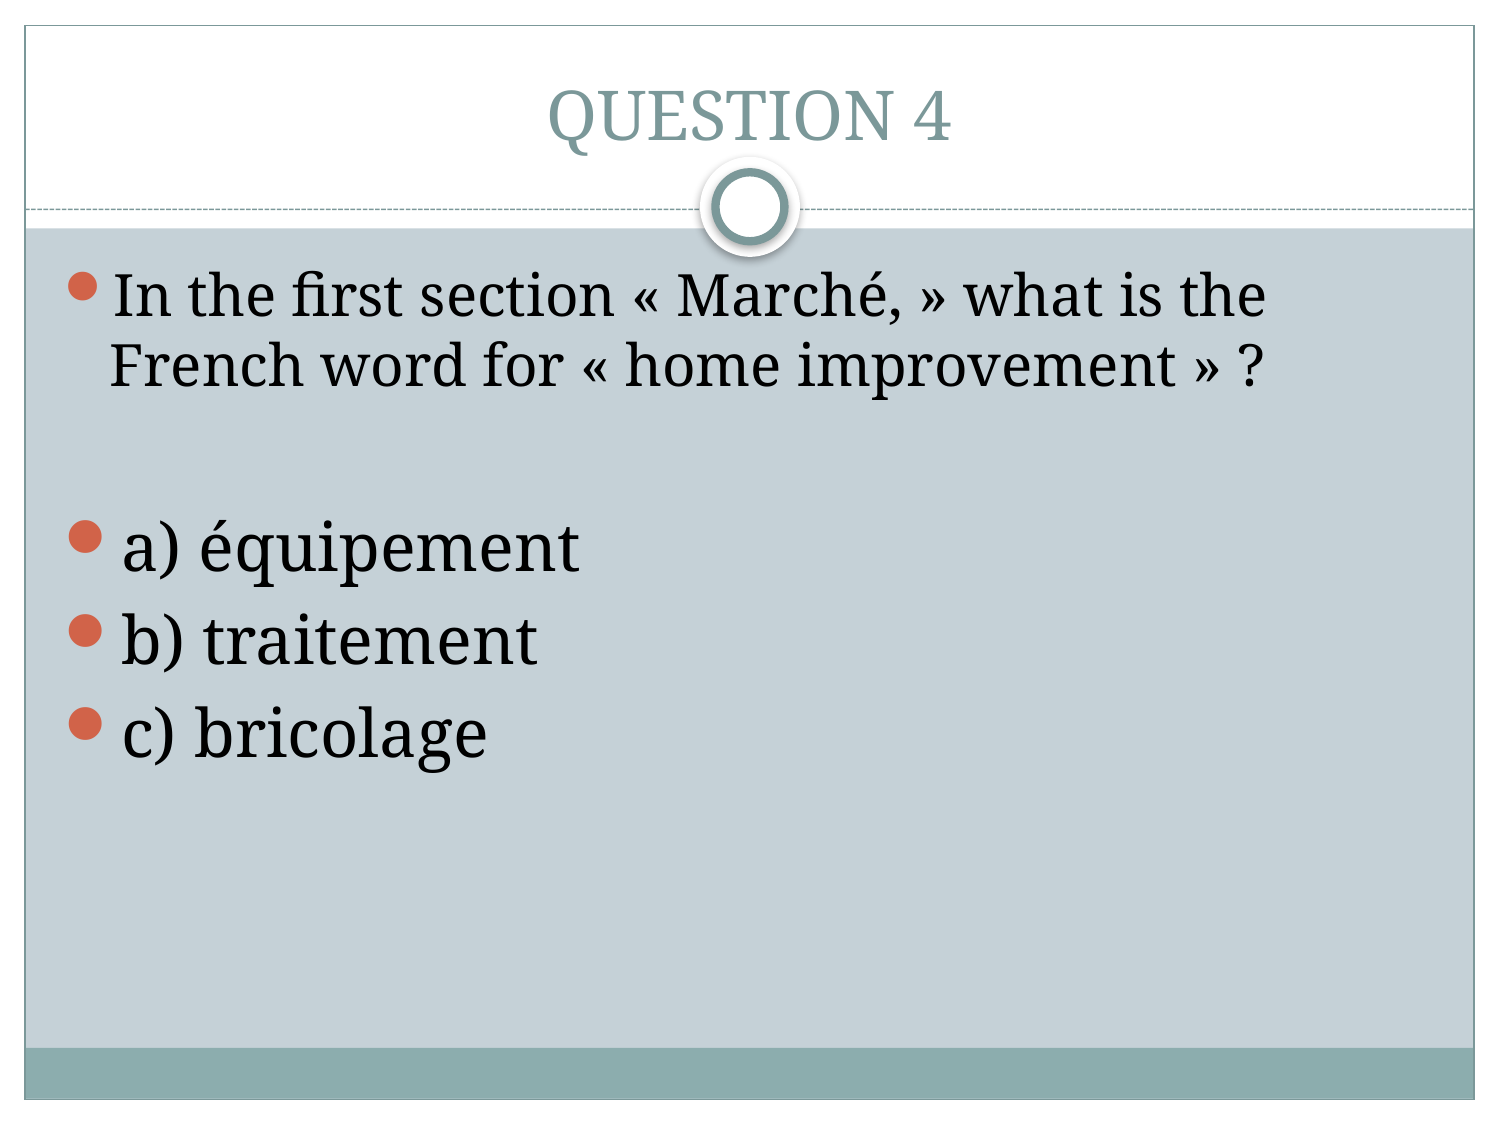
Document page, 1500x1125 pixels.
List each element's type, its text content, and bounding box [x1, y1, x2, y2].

list In the first section « Marché, » what is the French word for « home improvement » ? a) équipement b) traitement c) bricolage [49, 250, 1445, 1001]
title QUESTION 4 [49, 37, 1450, 162]
